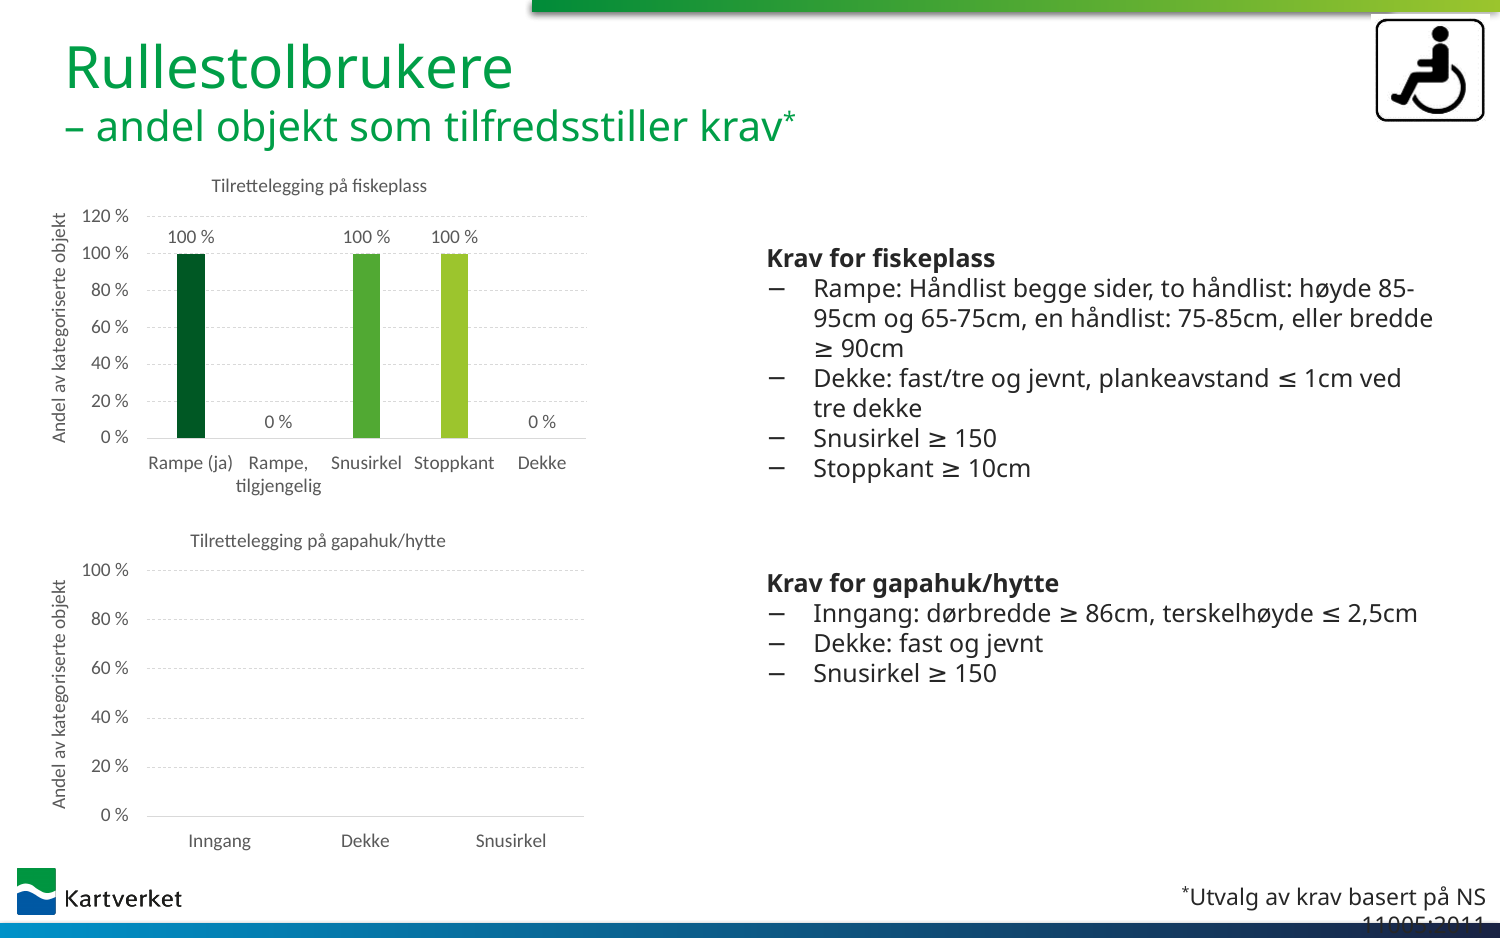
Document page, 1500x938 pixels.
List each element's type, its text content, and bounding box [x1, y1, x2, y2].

picture [41, 166, 598, 505]
text_box Krav for gapahuk/hytte Inngang: dørbredde ≥ 86cm, terskelhøyde ≤ 2,5cm Dekke: fast og jevnt Snusirkel ≥ 150 [751, 560, 1452, 695]
text_box Rullestolbrukere – andel objekt som tilfredsstiller krav* [49, 29, 1431, 158]
picture [41, 520, 596, 859]
text_box *Utvalg av krav basert på NS 11005:2011 [1068, 873, 1500, 938]
text_box Krav for fiskeplass Rampe: Håndlist begge sider, to håndlist: høyde 85-95cm og 65-75cm, en håndlist: 75-85cm, eller bredde ≥ 90cm Dekke: fast/tre og jevnt, plankeavstand ≤ 1cm ved tre dekke Snusirkel ≥ 150 Stoppkant ≥ 10cm [751, 235, 1452, 490]
picture [1371, 13, 1491, 127]
